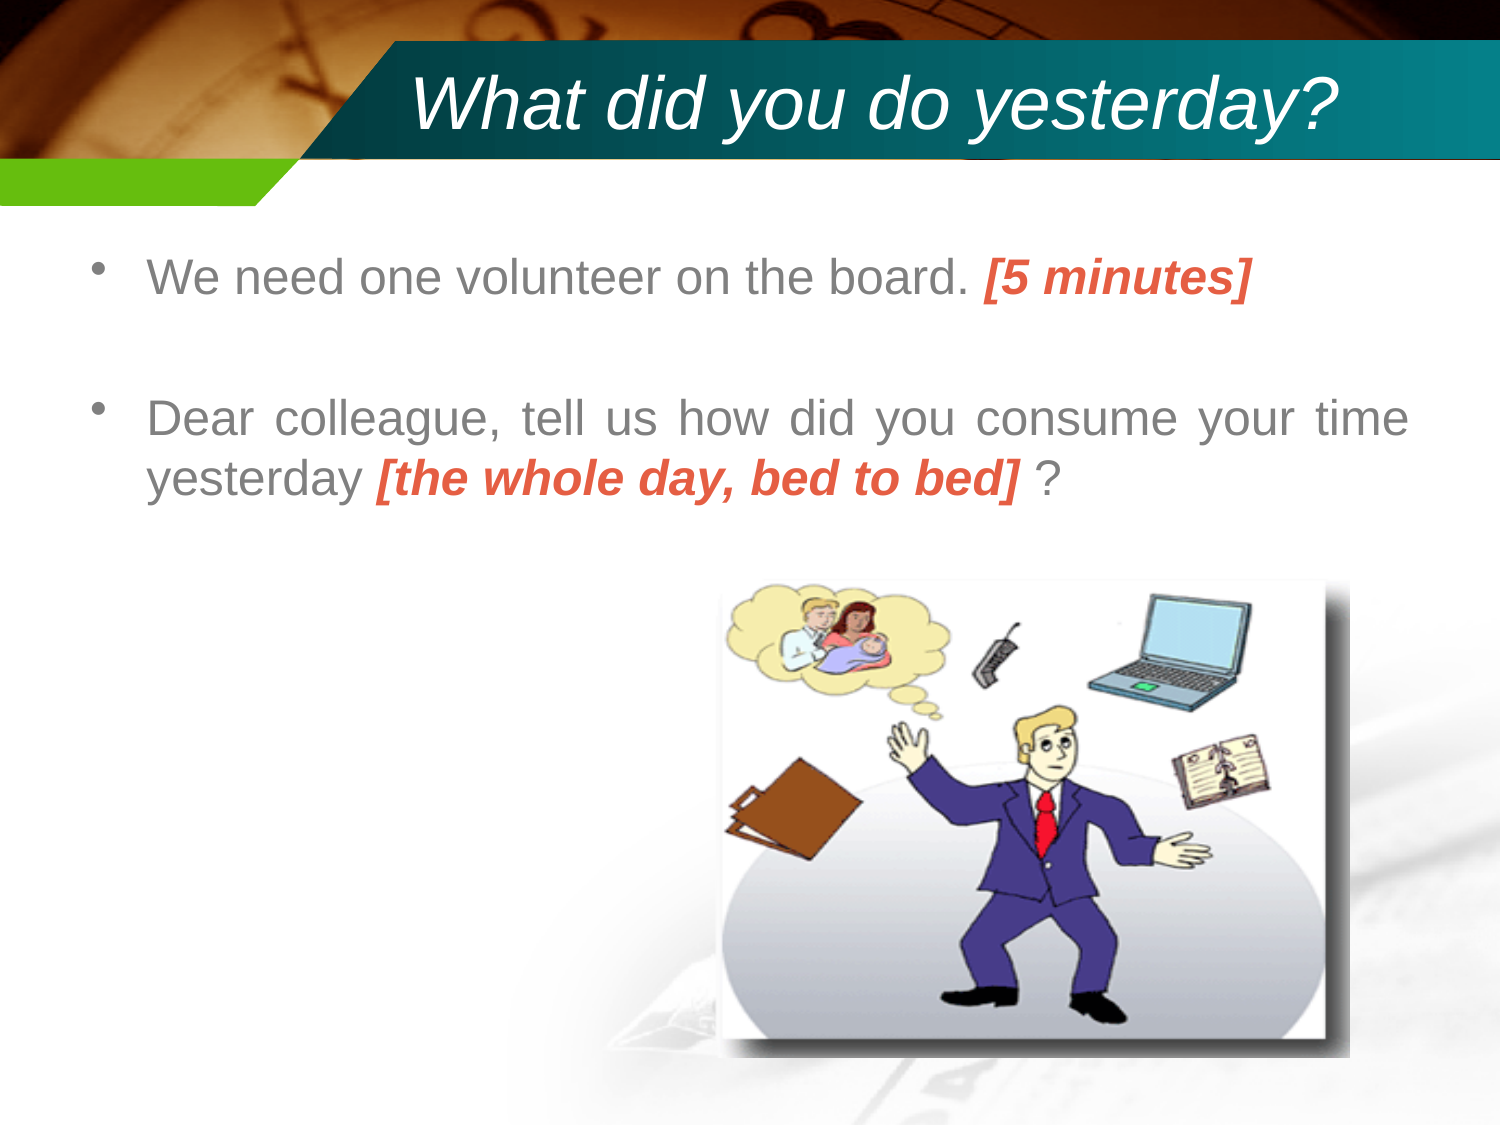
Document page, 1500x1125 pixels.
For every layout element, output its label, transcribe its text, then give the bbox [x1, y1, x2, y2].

picture [490, 448, 1500, 1125]
list We need one volunteer on the board. [5 minutes] Dear colleague, tell us how did you consume your time yesterday [the whole day, bed to bed] ? [75, 237, 1425, 1050]
title What did you do yesterday? [394, 37, 1433, 163]
picture [0, 0, 1500, 158]
